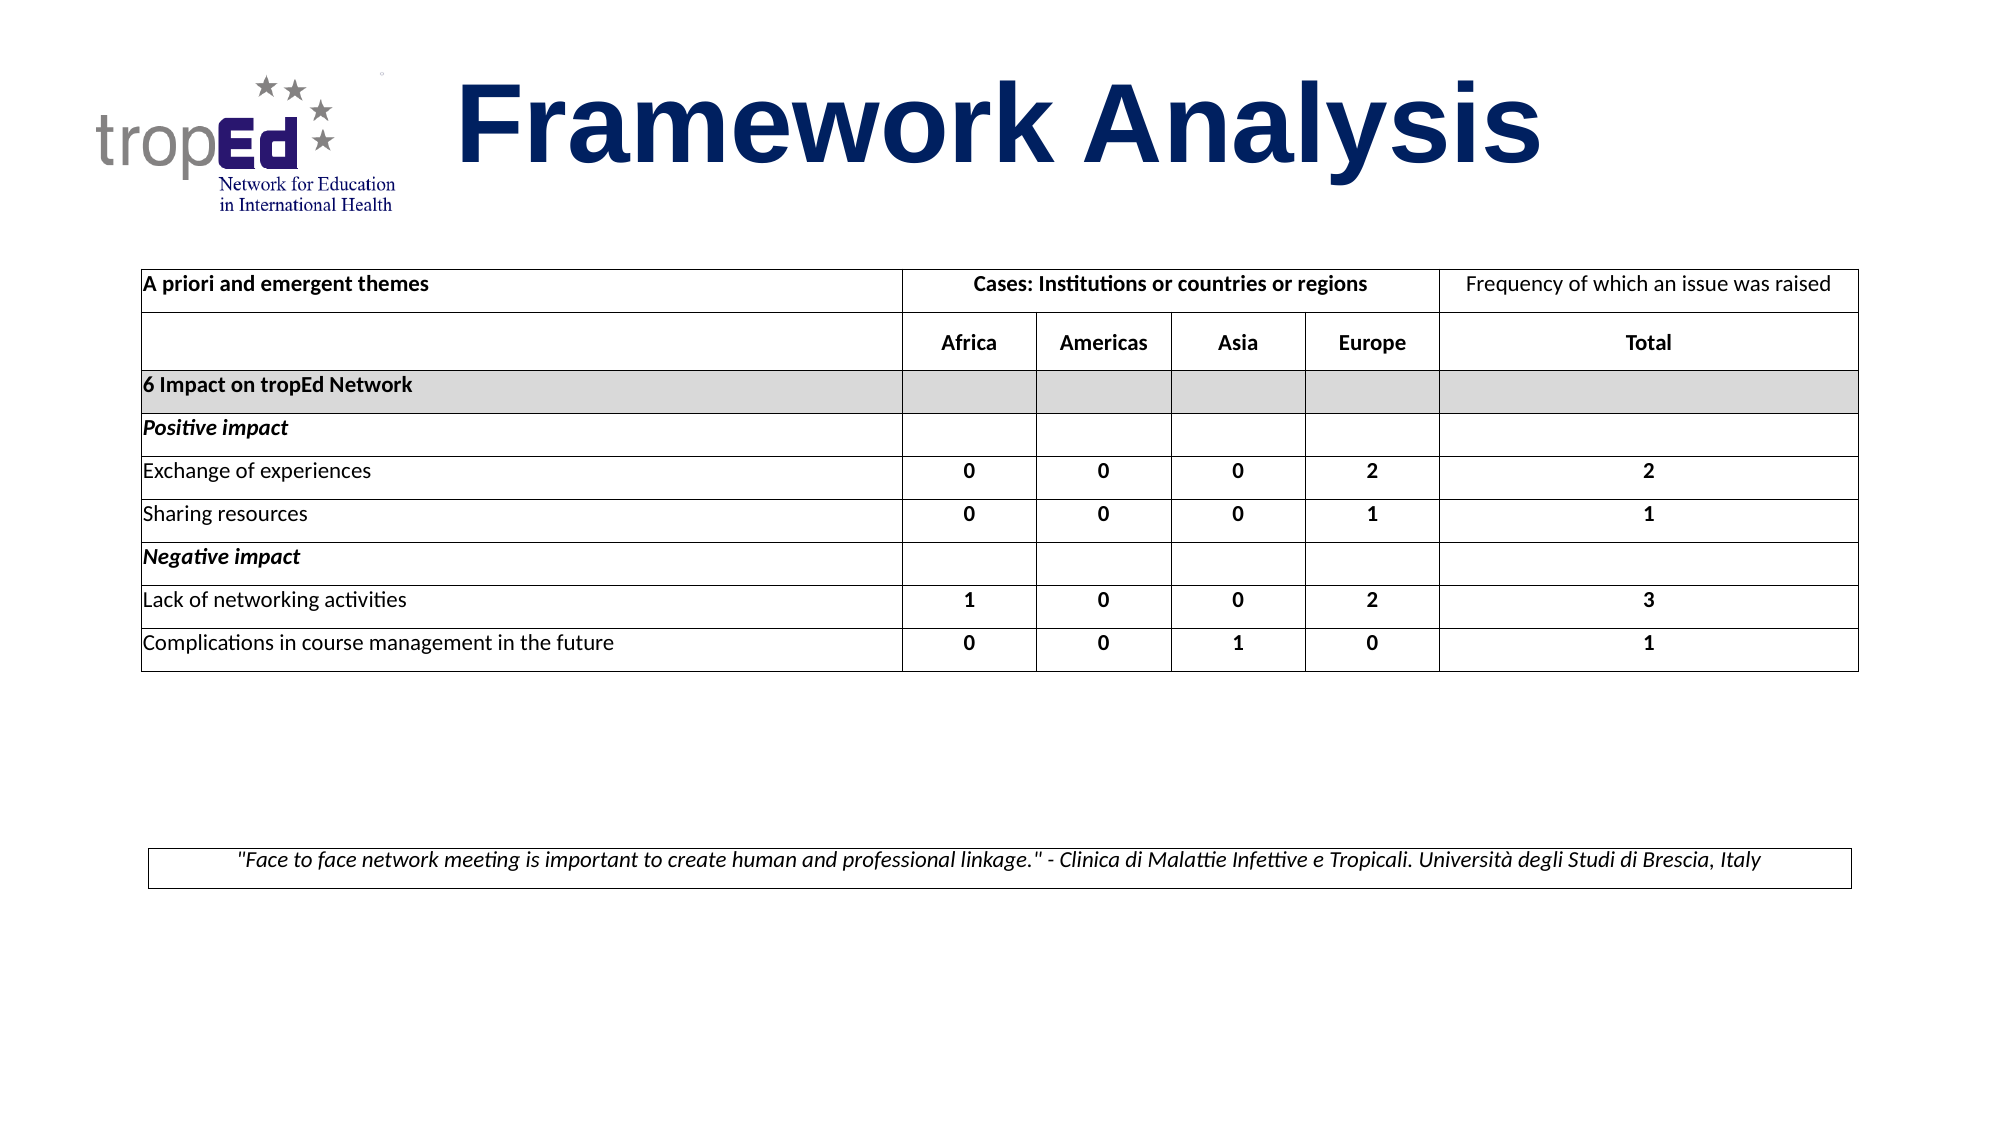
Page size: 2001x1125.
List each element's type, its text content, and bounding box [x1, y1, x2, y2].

table_cell Complications in course management in the future [142, 629, 902, 671]
table_cell [1440, 543, 1858, 585]
table_header Cases: Institutions or countries or regions [903, 270, 1439, 312]
table_cell 1 [1306, 500, 1439, 542]
table_cell 0 [1172, 586, 1305, 628]
table_cell 3 [1440, 586, 1858, 628]
table_cell 1 [903, 586, 1036, 628]
table_cell [1172, 371, 1305, 413]
table_cell [903, 371, 1036, 413]
table_cell Positive impact [142, 414, 902, 456]
table_cell 0 [1037, 500, 1171, 542]
table_cell 2 [1440, 457, 1858, 499]
table_header "Face to face network meeting is important to create human and professional linkage." - Clinica di Malattie Infettive e Tropicali. Università degli Studi di Brescia, Italy [149, 849, 1851, 888]
table_cell 0 [1037, 629, 1171, 671]
table_cell 1 [1172, 629, 1305, 671]
table_cell Total [1440, 313, 1858, 370]
table_cell 0 [1172, 500, 1305, 542]
table_cell 6 Impact on tropEd Network [142, 371, 902, 413]
table_cell [1037, 543, 1171, 585]
table_cell 0 [903, 500, 1036, 542]
table_cell [1306, 414, 1439, 456]
table_cell 2 [1306, 457, 1439, 499]
table_cell 0 [1172, 457, 1305, 499]
table_cell [1306, 543, 1439, 585]
table_cell [903, 414, 1036, 456]
table_cell 0 [1037, 457, 1171, 499]
picture [73, 59, 412, 246]
table_cell Sharing resources [142, 500, 902, 542]
table_cell 0 [1037, 586, 1171, 628]
table_cell Lack of networking activities [142, 586, 902, 628]
table_cell 0 [1306, 629, 1439, 671]
table_cell Americas [1037, 313, 1171, 370]
table_cell [1037, 414, 1171, 456]
table_cell 1 [1440, 500, 1858, 542]
table_cell Exchange of experiences [142, 457, 902, 499]
table_cell [1037, 371, 1171, 413]
table_cell Asia [1172, 313, 1305, 370]
table_cell [903, 543, 1036, 585]
table_cell [1172, 414, 1305, 456]
table_cell Negative impact [142, 543, 902, 585]
table_header A priori and emergent themes [142, 270, 902, 312]
table_header Frequency of which an issue was raised [1440, 270, 1858, 312]
table_cell 2 [1306, 586, 1439, 628]
title Framework Analysis [412, 59, 1863, 193]
table_cell Africa [903, 313, 1036, 370]
table_cell [1440, 371, 1858, 413]
table_cell 0 [903, 457, 1036, 499]
table_cell 1 [1440, 629, 1858, 671]
table_cell [1440, 414, 1858, 456]
table_cell Europe [1306, 313, 1439, 370]
table_cell [1172, 543, 1305, 585]
table_cell [142, 313, 902, 370]
table_cell 0 [903, 629, 1036, 671]
table_cell [1306, 371, 1439, 413]
